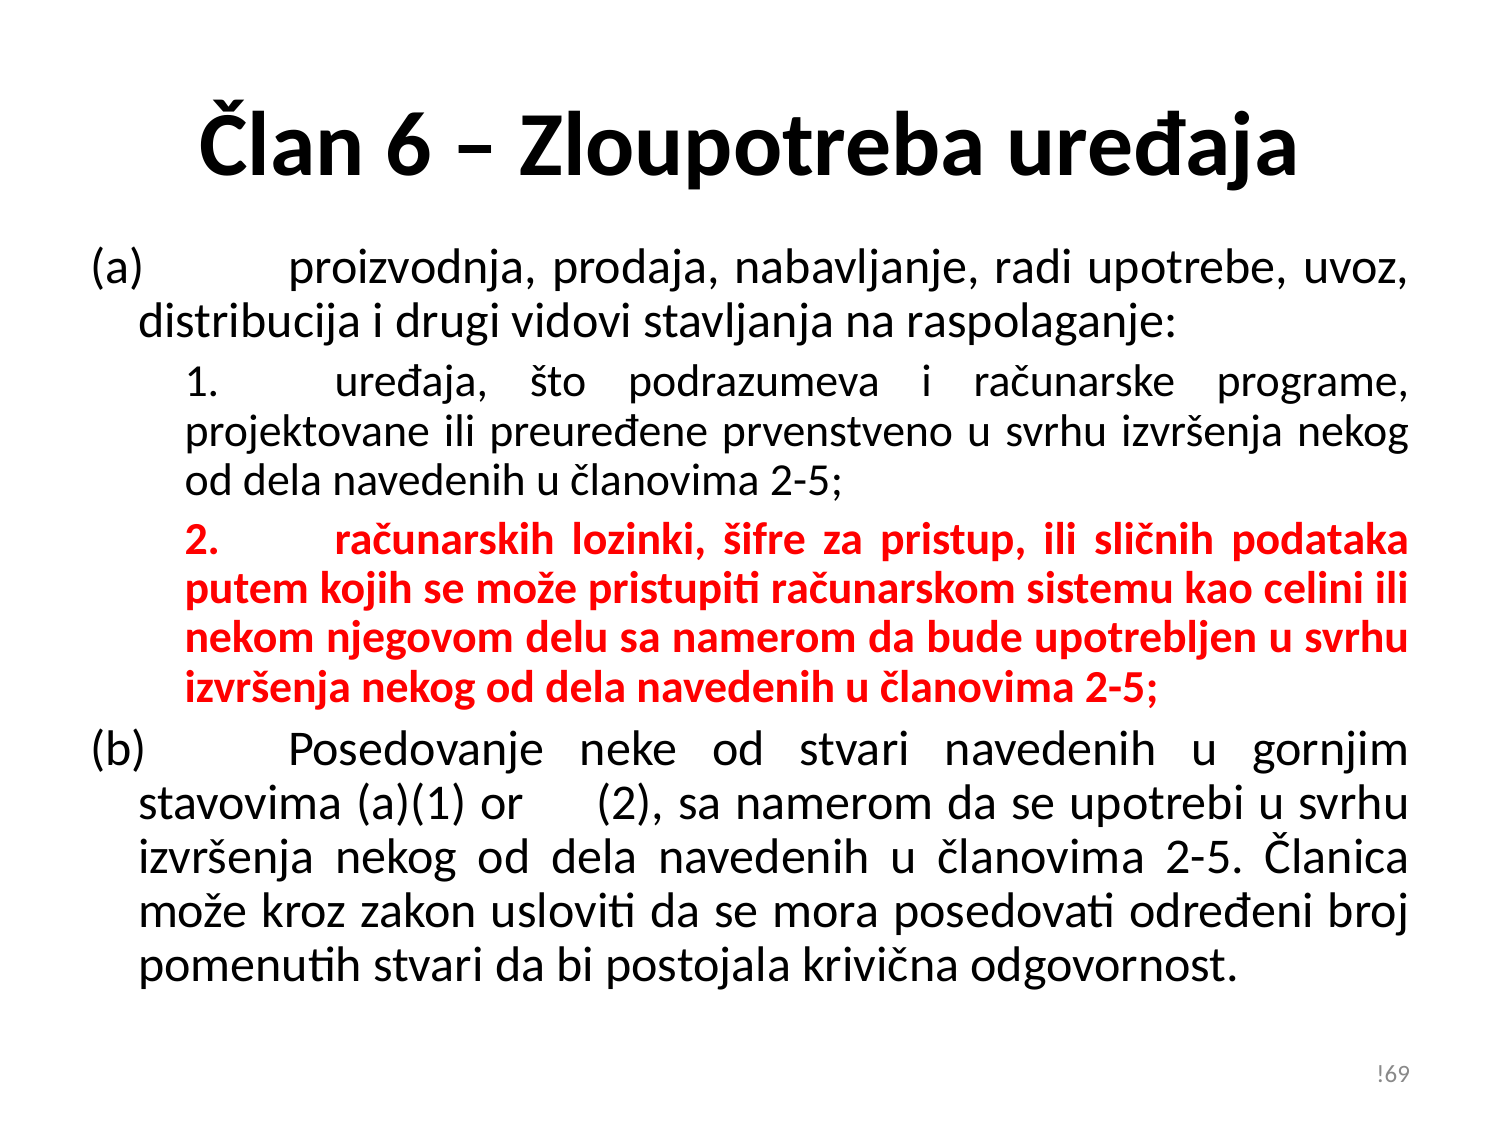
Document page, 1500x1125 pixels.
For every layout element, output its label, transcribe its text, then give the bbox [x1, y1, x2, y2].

list (a) proizvodnja, prodaja, nabavljanje, radi upotrebe, uvoz, distribucija i drugi vidovi stavljanja na raspolaganje: 1. uređaja, što podrazumeva i računarske programe, projektovane ili preuređene prvenstveno u svrhu izvršenja nekog od dela navedenih u članovima 2-5; 2. računarskih lozinki, šifre za pristup, ili sličnih podataka putem kojih se može pristupiti računarskom sistemu kao celini ili nekom njegovom delu sa namerom da bude upotrebljen u svrhu izvršenja nekog od dela navedenih u članovima 2-5; (b) Posedovanje neke od stvari navedenih u gornjim stavovima (a)(1) or (2), sa namerom da se upotrebi u svrhu izvršenja nekog od dela navedenih u članovima 2-5. Članica može kroz zakon usloviti da se mora posedovati određeni broj pomenutih stvari da bi postojala krivična odgovornost. [74, 232, 1426, 1051]
slide_number !69 [1074, 1042, 1425, 1103]
title Član 6 – Zloupotreba uređaja [74, 44, 1426, 232]
